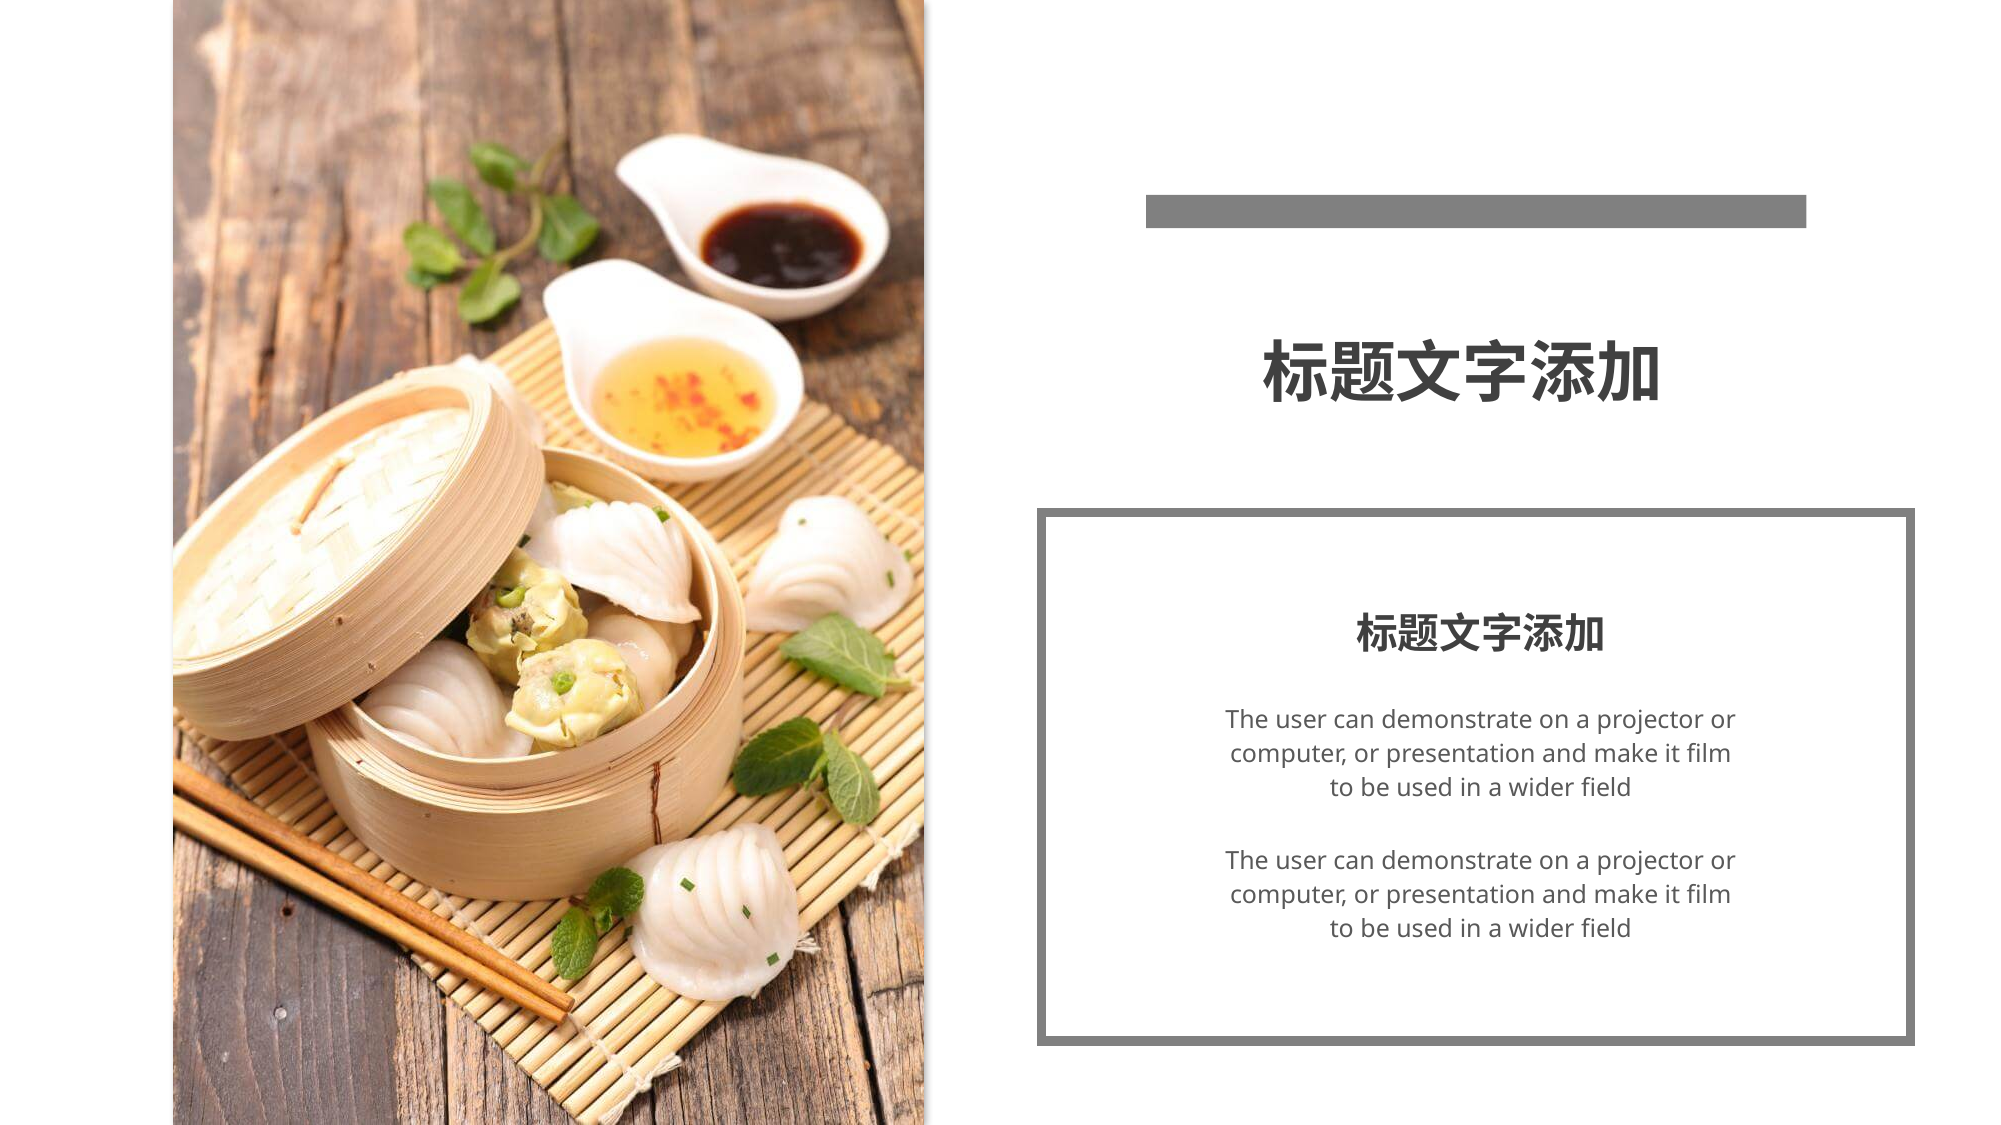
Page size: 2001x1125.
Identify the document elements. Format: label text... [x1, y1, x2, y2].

picture [173, 0, 924, 1125]
text_box [1145, 194, 1807, 229]
text_box [1041, 511, 1912, 1042]
text_box The user can demonstrate on a projector or computer, or presentation and make it film to be used in a wider field [1207, 692, 1756, 810]
text_box 标题文字添加 [1188, 322, 1737, 418]
text_box The user can demonstrate on a projector or computer, or presentation and make it film to be used in a wider field [1207, 833, 1756, 951]
text_box 标题文字添加 [1207, 599, 1756, 665]
